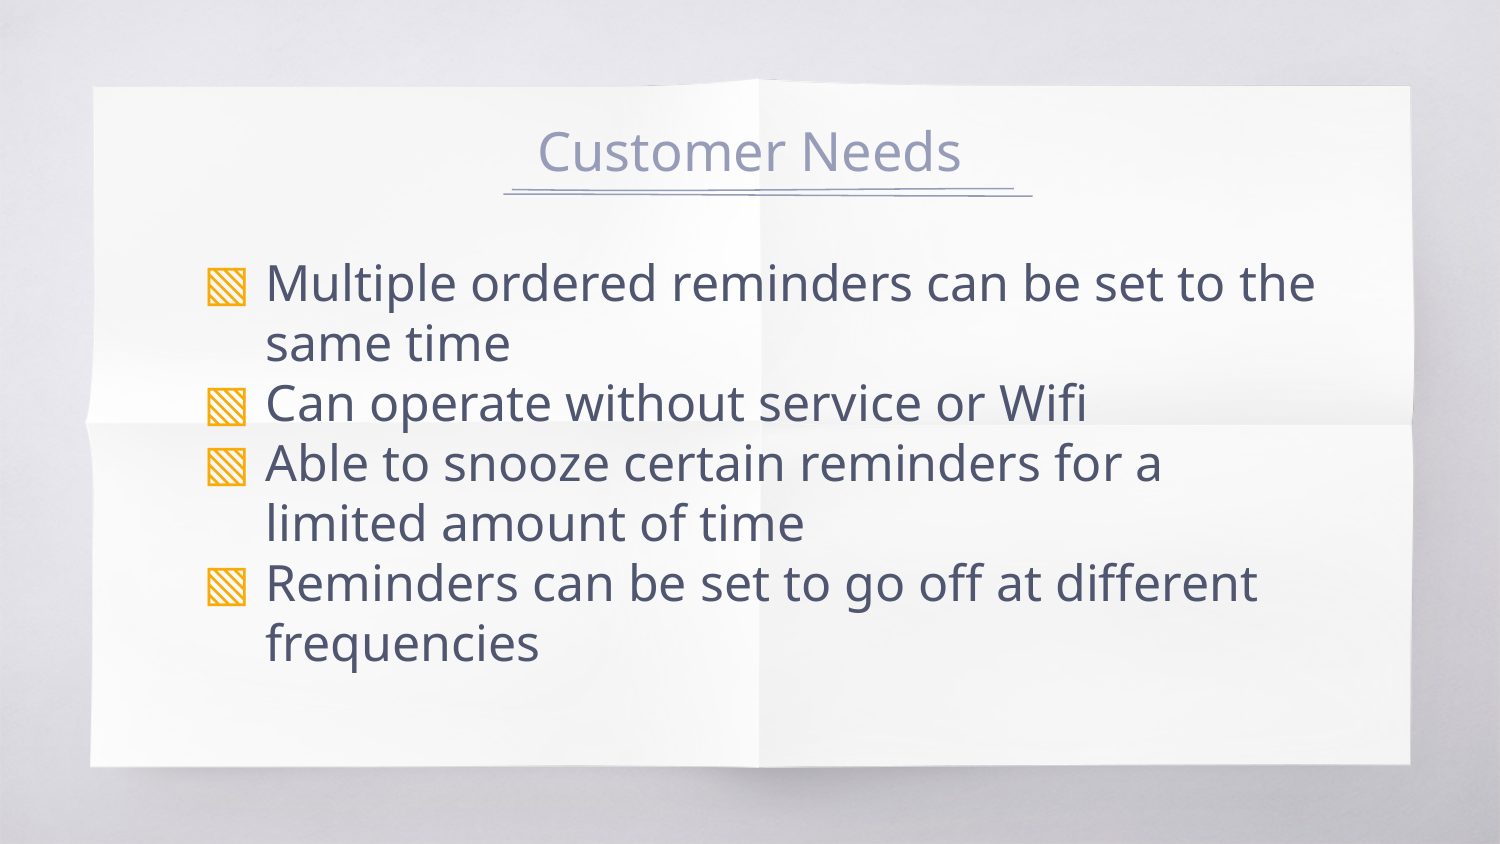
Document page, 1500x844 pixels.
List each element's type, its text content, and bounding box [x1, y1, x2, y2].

list Multiple ordered reminders can be set to the same time Can operate without service or Wifi Able to snooze certain reminders for a limited amount of time Reminders can be set to go off at different frequencies [175, 236, 1334, 739]
title Customer Needs [168, 84, 1332, 197]
picture [0, 0, 1500, 844]
